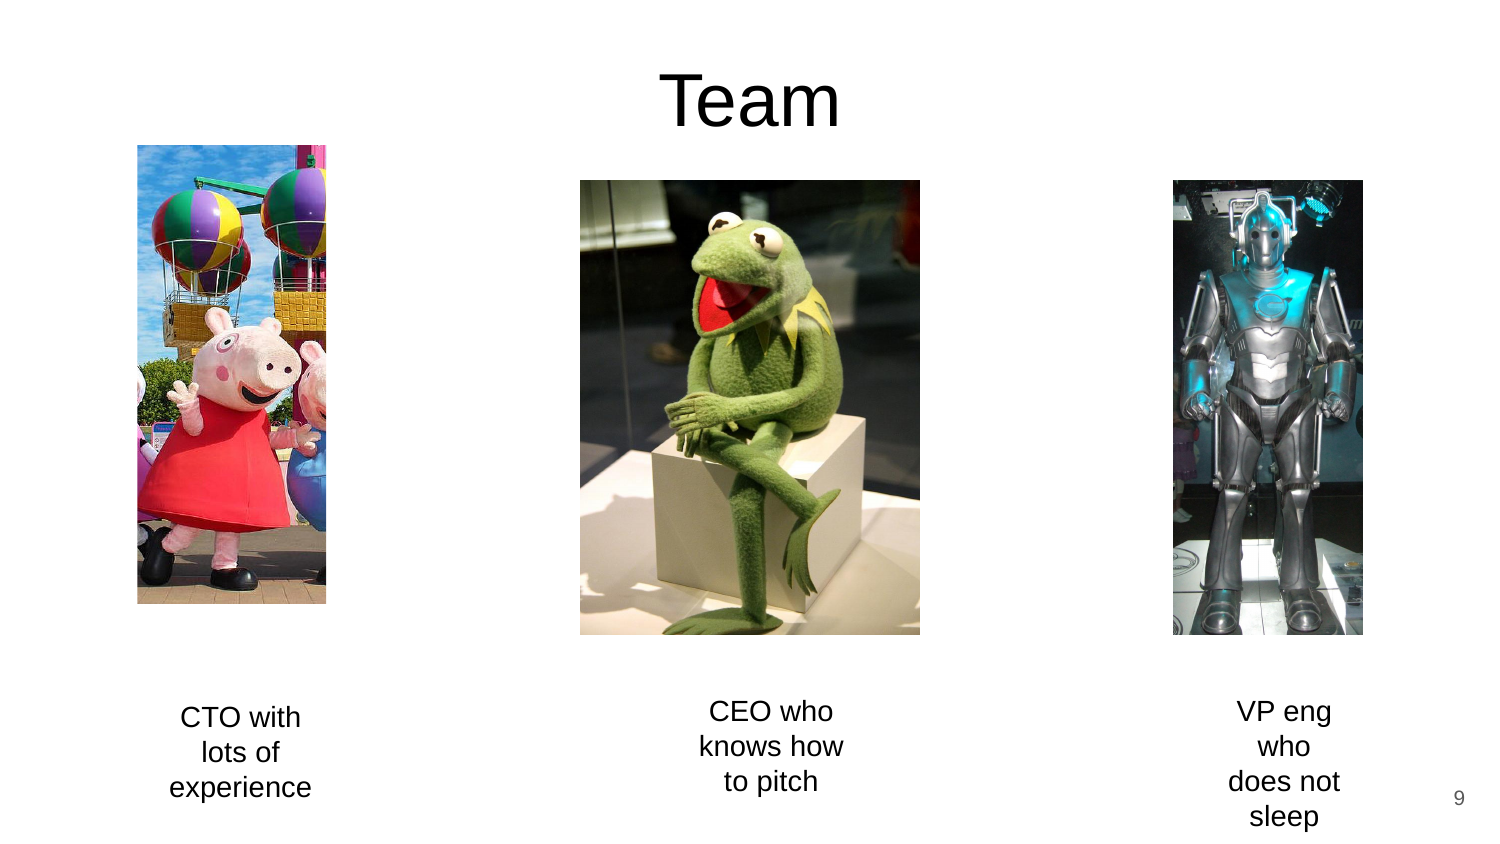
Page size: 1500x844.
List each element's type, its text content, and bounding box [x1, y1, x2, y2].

picture [1173, 180, 1363, 636]
text_box CEO who knows how to pitch [672, 677, 871, 749]
picture [580, 180, 920, 636]
text_box CTO with lots of experience [146, 683, 336, 755]
picture [137, 145, 327, 636]
title Team [51, 42, 1449, 157]
text_box VP eng who does not sleep [1212, 677, 1357, 762]
slide_number 9 [1389, 764, 1480, 830]
